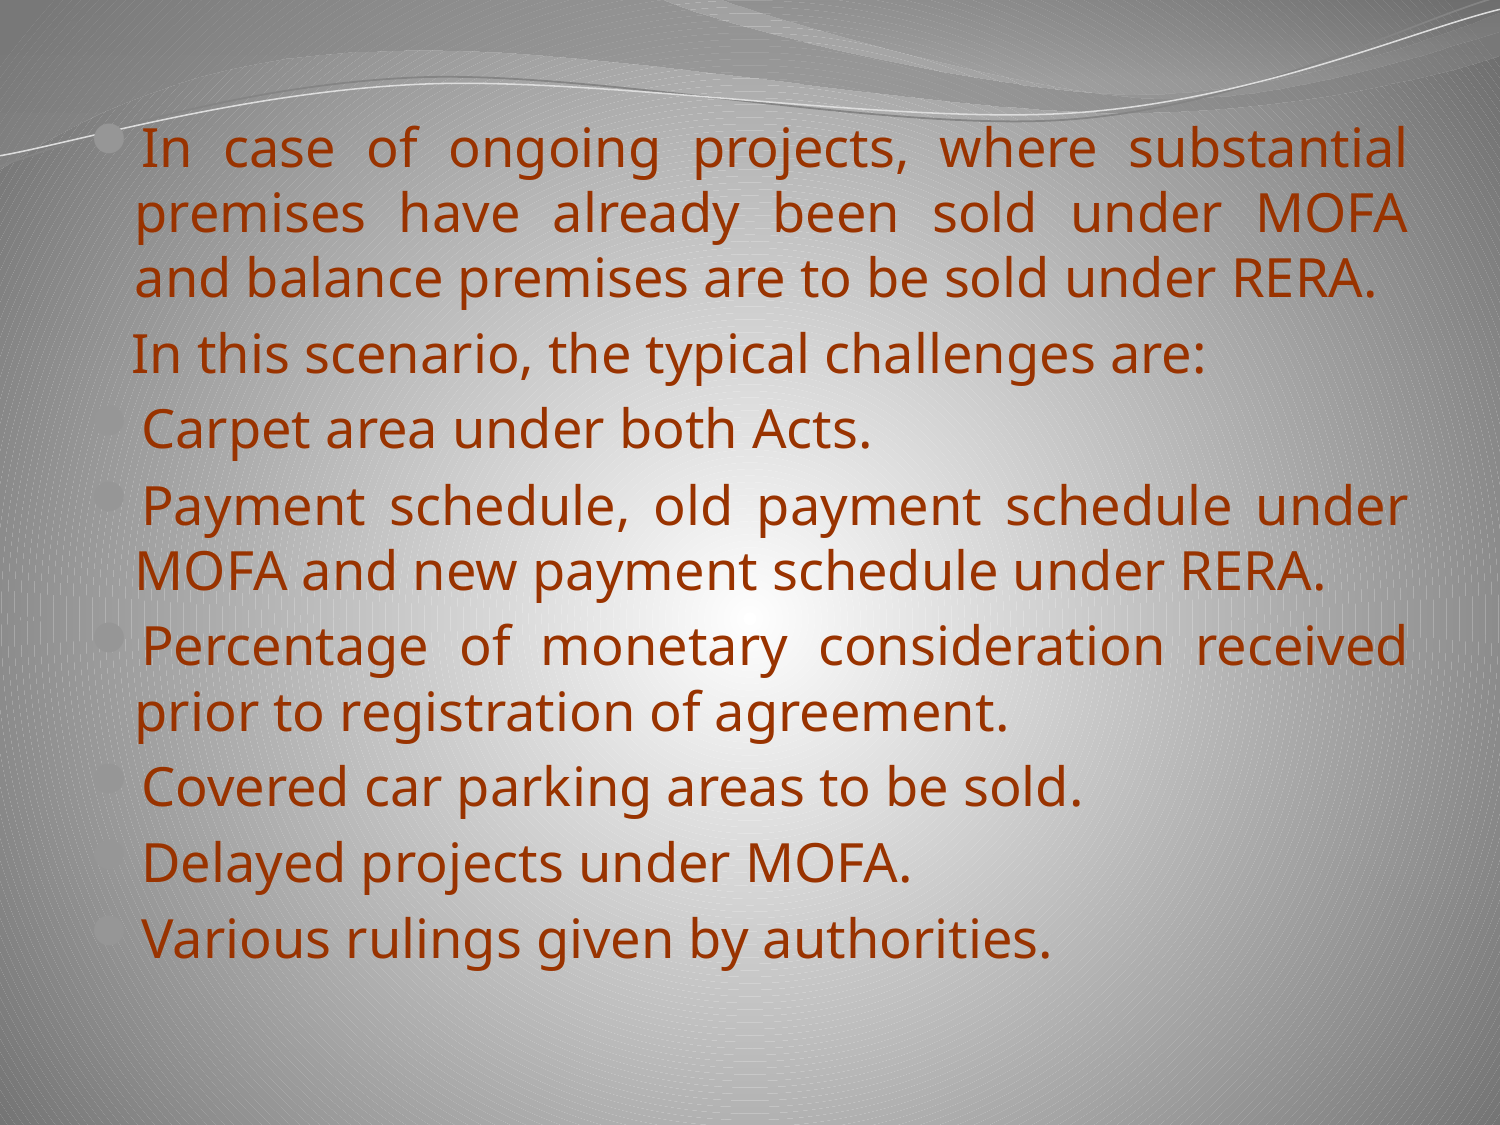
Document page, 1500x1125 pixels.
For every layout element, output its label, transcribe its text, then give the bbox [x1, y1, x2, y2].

list In case of ongoing projects, where substantial premises have already been sold under MOFA and balance premises are to be sold under RERA. In this scenario, the typical challenges are: Carpet area under both Acts. Payment schedule, old payment schedule under MOFA and new payment schedule under RERA. Percentage of monetary consideration received prior to registration of agreement. Covered car parking areas to be sold. Delayed projects under MOFA. Various rulings given by authorities. [75, 105, 1425, 1038]
